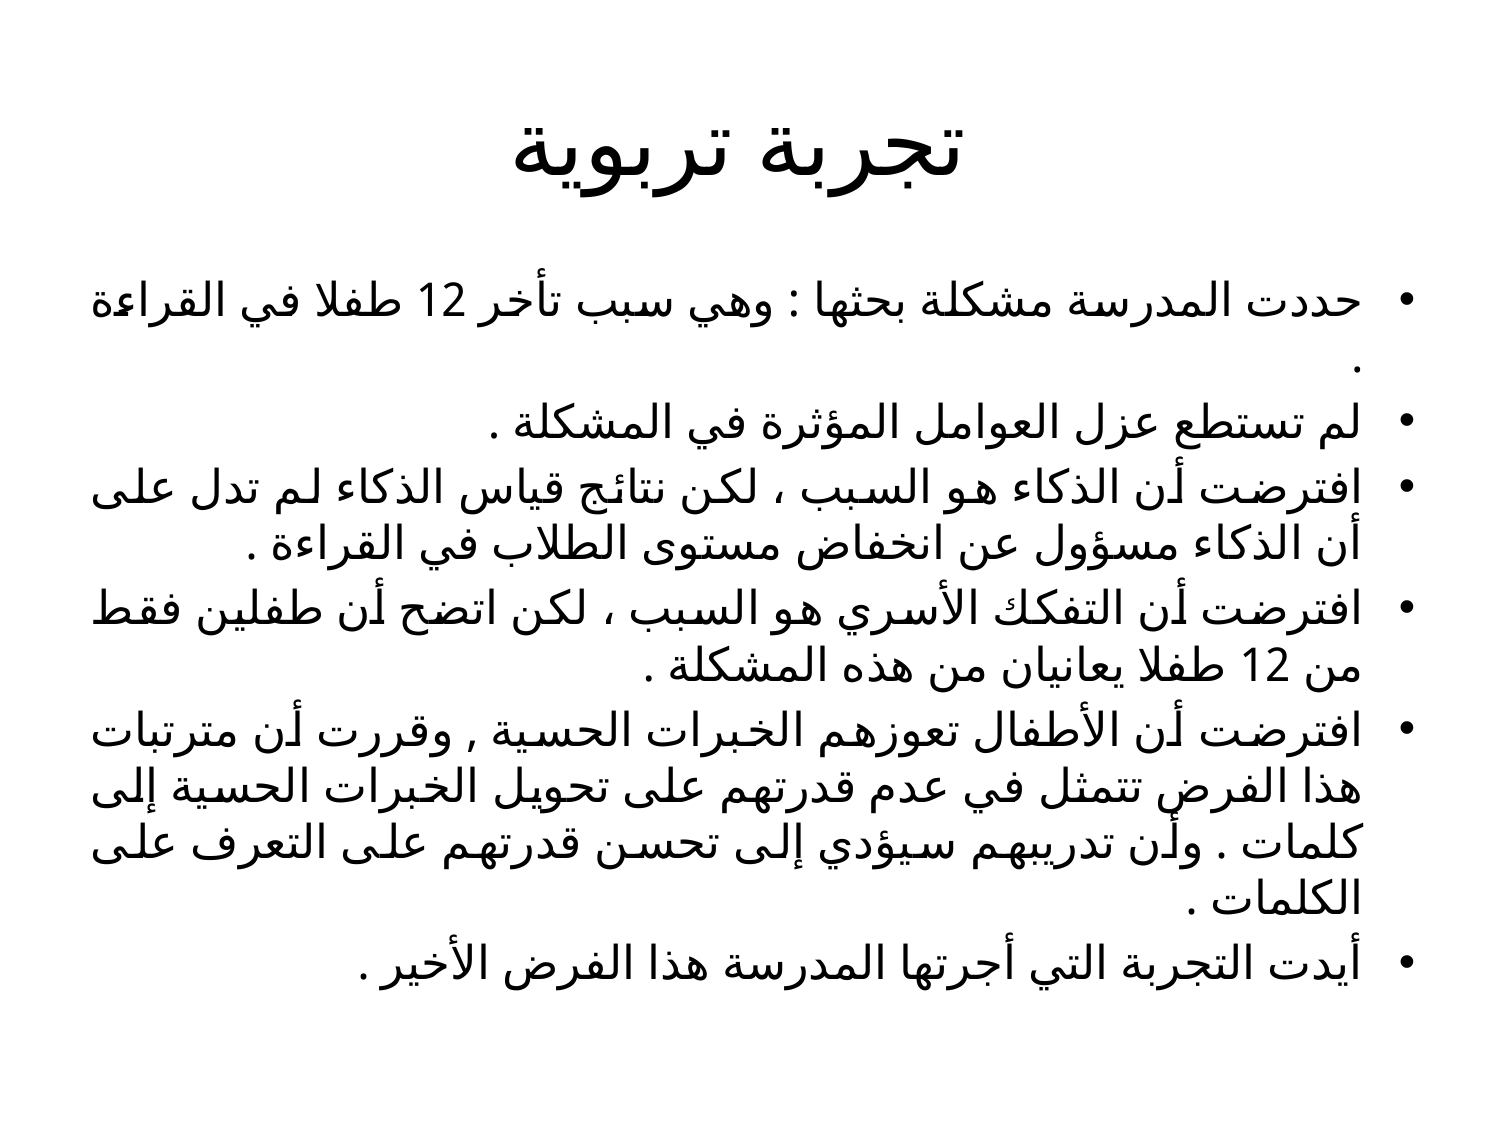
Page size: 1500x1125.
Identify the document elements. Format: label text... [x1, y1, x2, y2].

title تجربة تربوية [75, 45, 1425, 233]
list حددت المدرسة مشكلة بحثها : وهي سبب تأخر 12 طفلا في القراءة . لم تستطع عزل العوامل المؤثرة في المشكلة . افترضت أن الذكاء هو السبب ، لكن نتائج قياس الذكاء لم تدل على أن الذكاء مسؤول عن انخفاض مستوى الطلاب في القراءة . افترضت أن التفكك الأسري هو السبب ، لكن اتضح أن طفلين فقط من 12 طفلا يعانيان من هذه المشكلة . افترضت أن الأطفال تعوزهم الخبرات الحسية , وقررت أن مترتبات هذا الفرض تتمثل في عدم قدرتهم على تحويل الخبرات الحسية إلى كلمات . وأن تدريبهم سيؤدي إلى تحسن قدرتهم على التعرف على الكلمات . أيدت التجربة التي أجرتها المدرسة هذا الفرض الأخير . [75, 262, 1425, 1005]
